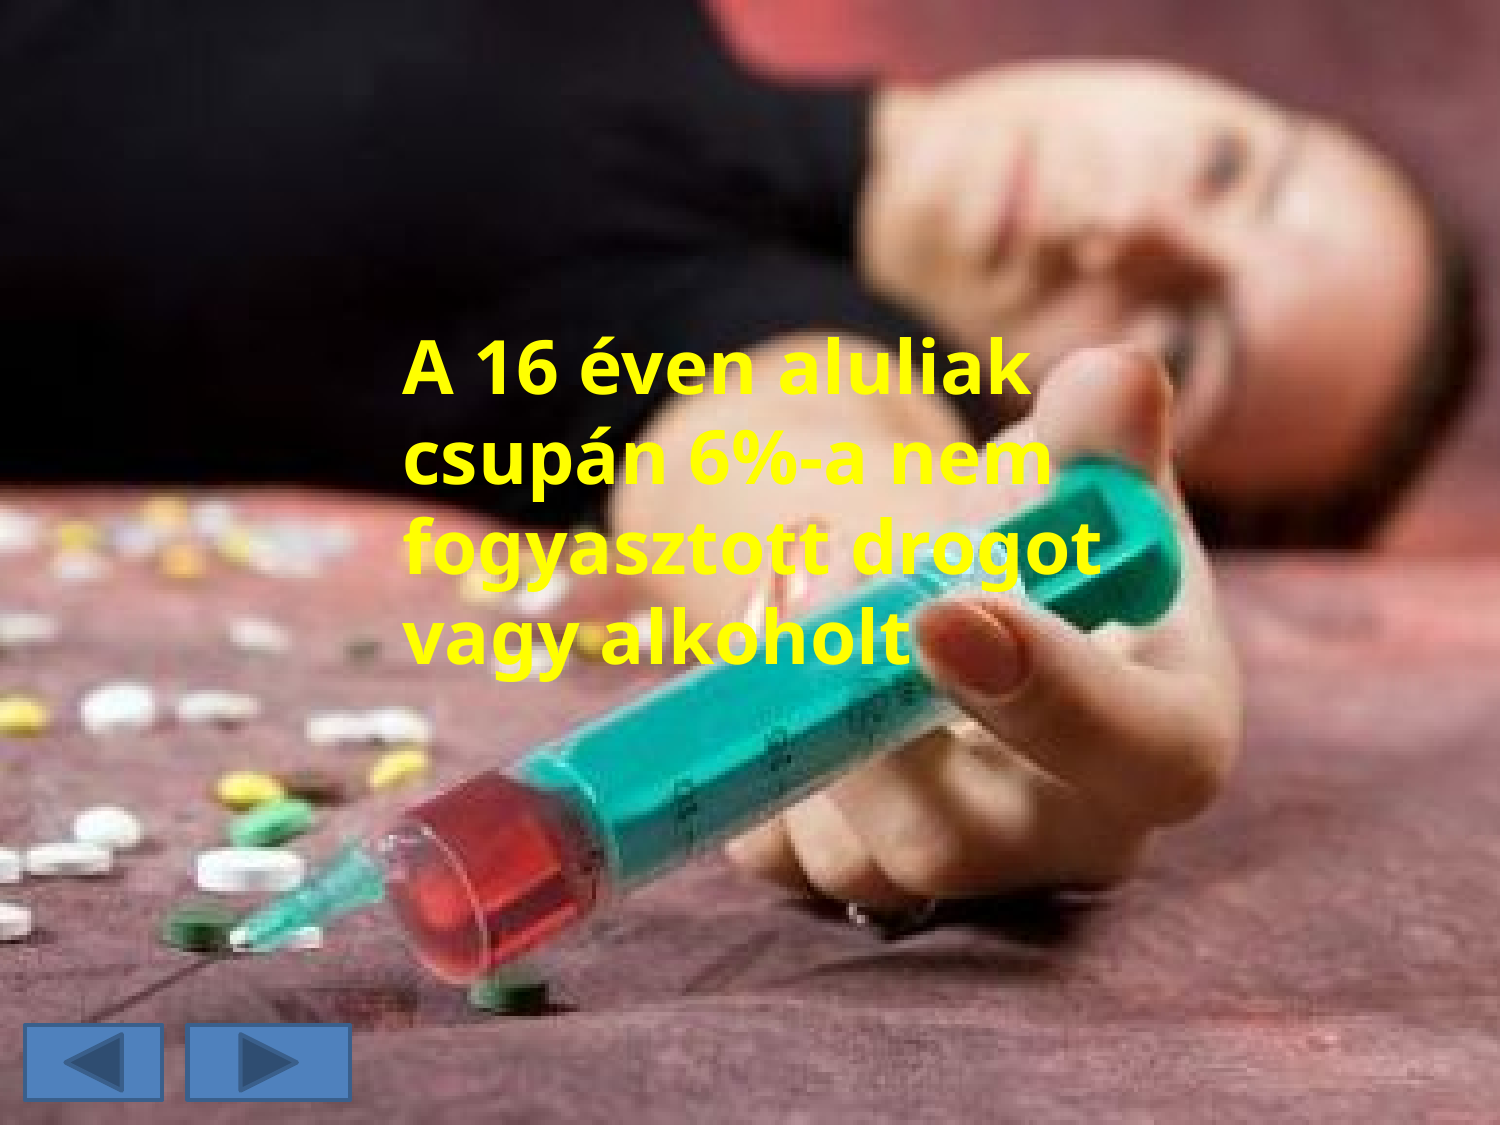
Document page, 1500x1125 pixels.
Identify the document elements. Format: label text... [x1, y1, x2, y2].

text_box [185, 1023, 352, 1102]
picture [0, 0, 1500, 1125]
text_box [23, 1023, 164, 1102]
text_box A 16 éven aluliak csupán 6%-a nem fogyasztott drogot vagy alkoholt [387, 312, 1138, 688]
